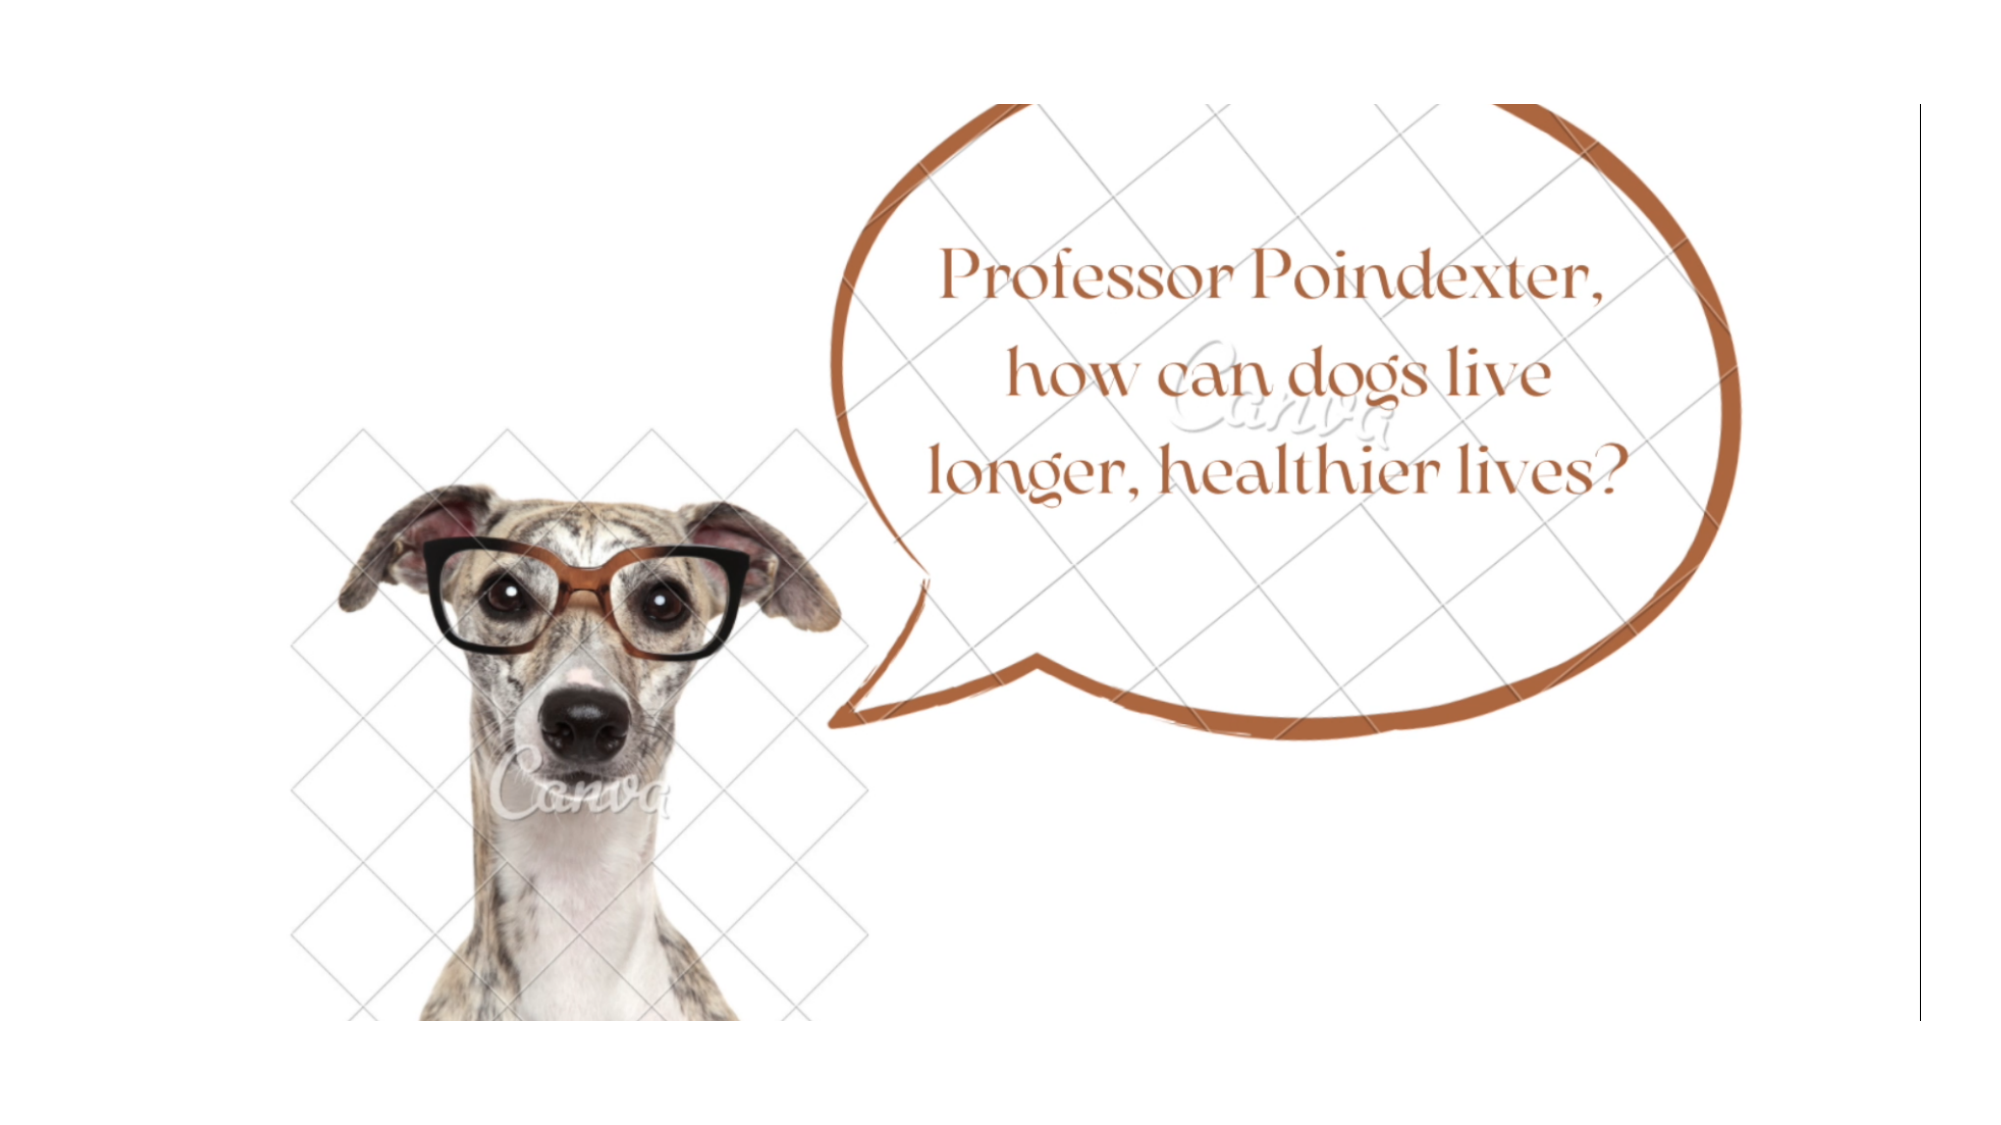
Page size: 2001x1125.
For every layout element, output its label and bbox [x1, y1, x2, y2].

picture [37, 104, 1921, 1021]
